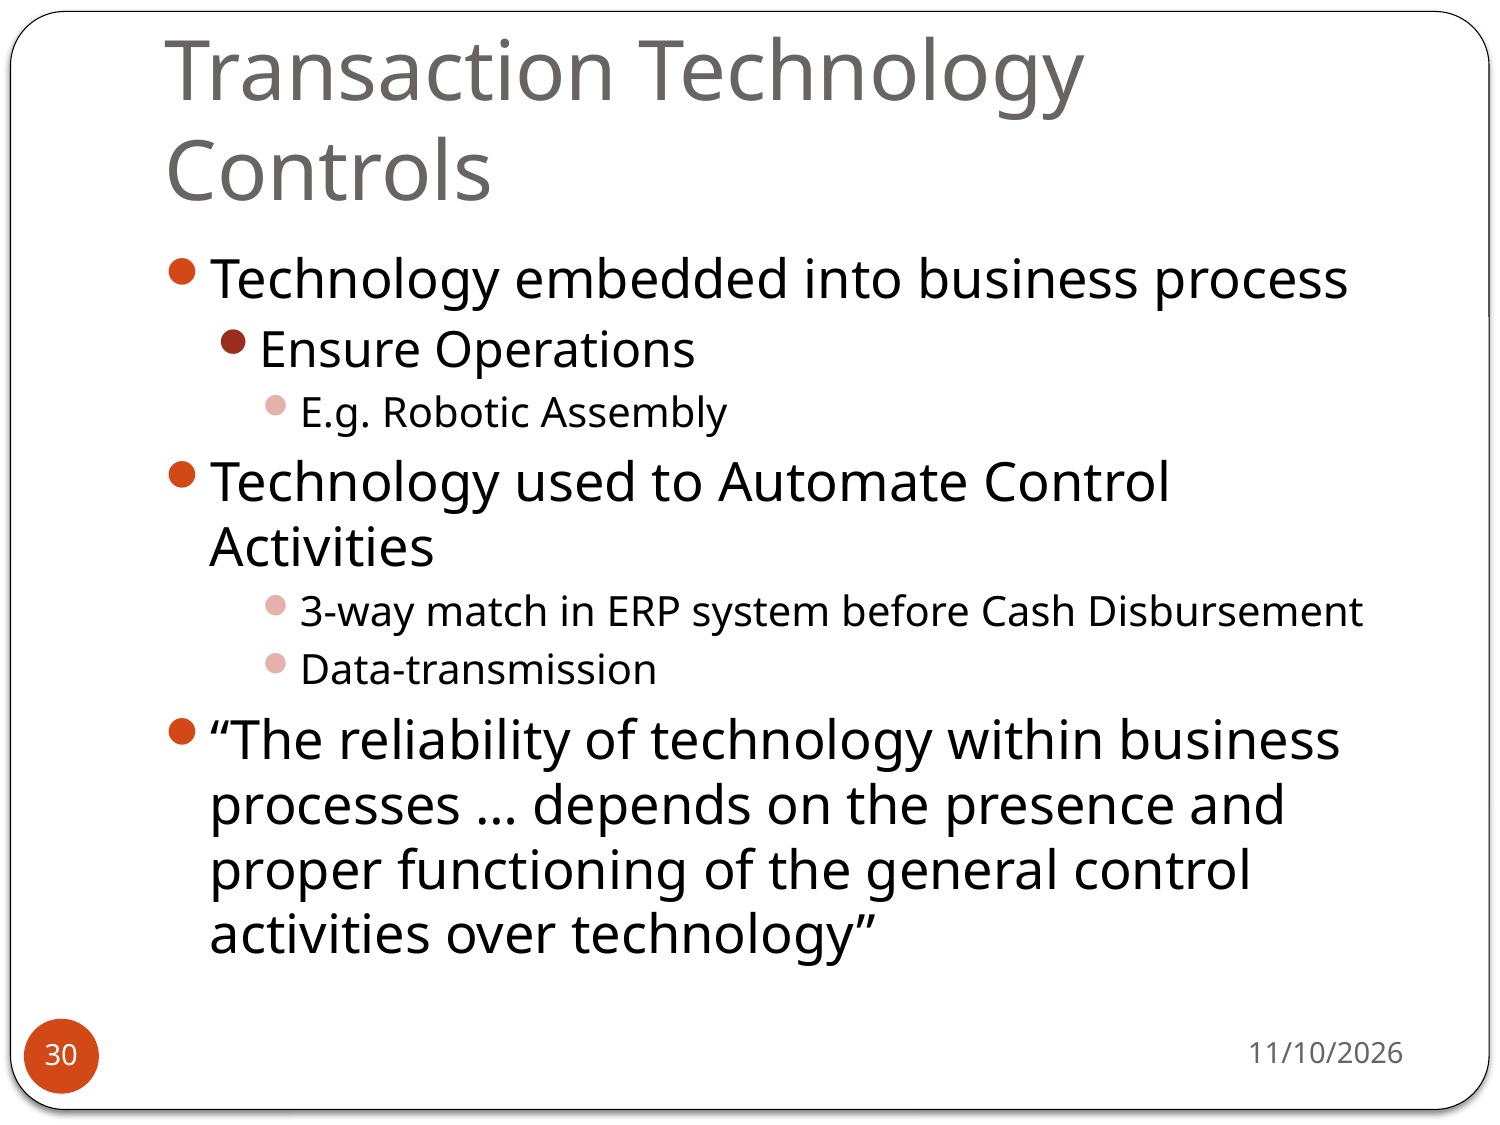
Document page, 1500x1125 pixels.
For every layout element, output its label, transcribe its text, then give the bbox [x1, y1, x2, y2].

slide_number 30 [23, 1018, 99, 1094]
title Transaction Technology Controls [150, 45, 1425, 233]
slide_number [1012, 1015, 1419, 1094]
list Technology embedded into business process Ensure Operations E.g. Robotic Assembly Technology used to Automate Control Activities 3-way match in ERP system before Cash Disbursement Data-transmission “The reliability of technology within business processes … depends on the presence and proper functioning of the general control activities over technology” [150, 237, 1425, 988]
